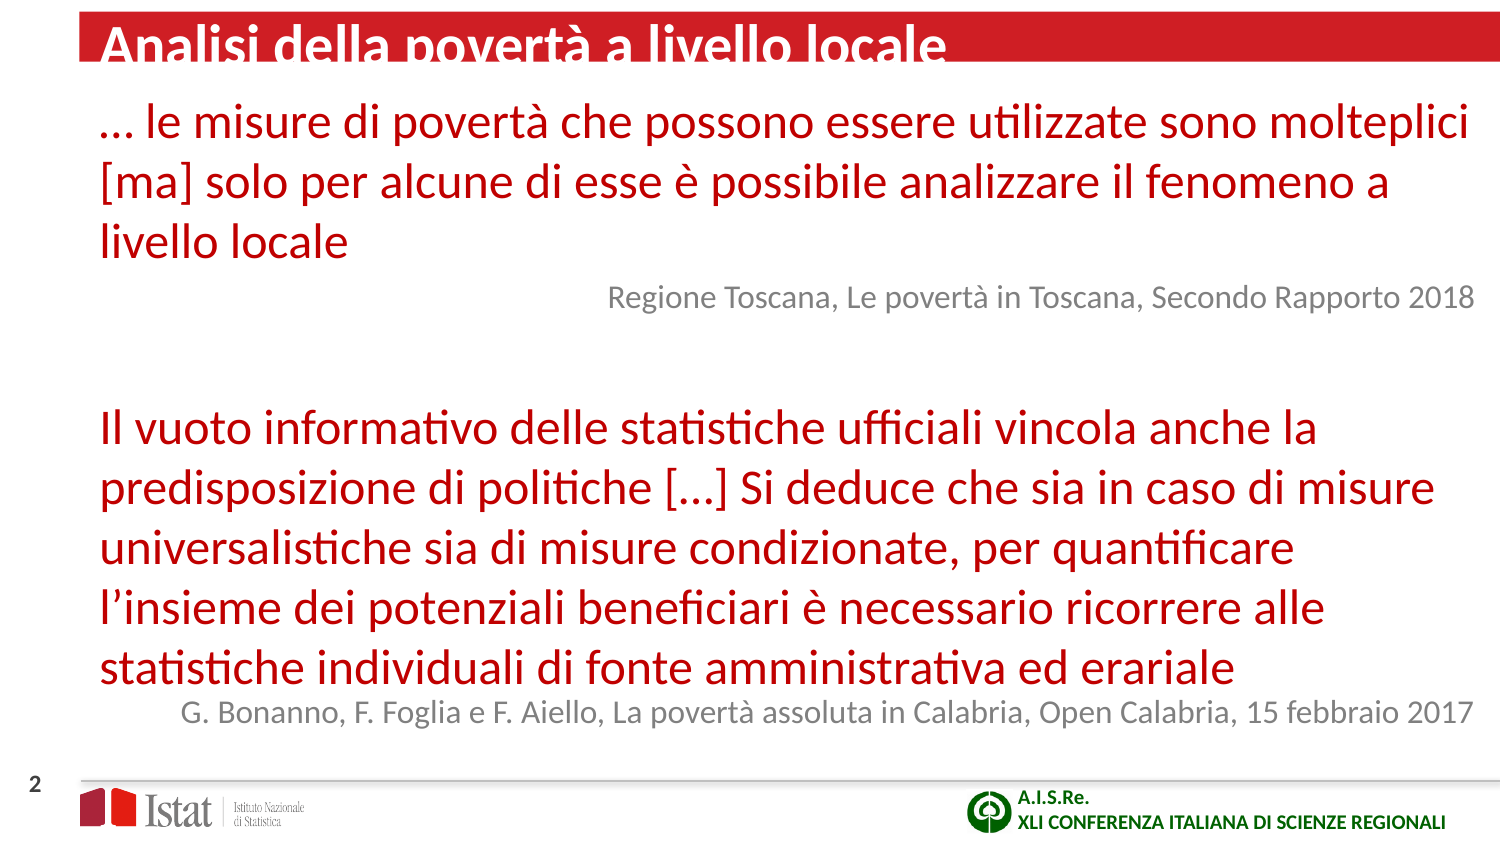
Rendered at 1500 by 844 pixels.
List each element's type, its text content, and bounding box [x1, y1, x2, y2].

picture [80, 788, 304, 827]
slide_number 2 [5, 758, 65, 807]
list … le misure di povertà che possono essere utilizzate sono molteplici [ma] solo per alcune di esse è possibile analizzare il fenomeno a livello locale Regione Toscana, Le povertà in Toscana, Secondo Rapporto 2018 Il vuoto informativo delle statistiche ufficiali vincola anche la predisposizione di politiche […] Si deduce che sia in caso di misure universalistiche sia di misure condizionate, per quantificare l’insieme dei potenziali beneficiari è necessario ricorrere alle statistiche individuali di fonte amministrativa ed erariale G. Bonanno, F. Foglia e F. Aiello, La povertà assoluta in Calabria, Open Calabria, 15 febbraio 2017 [84, 80, 1491, 774]
picture [966, 789, 1013, 835]
title Analisi della povertà a livello locale [84, 0, 1500, 71]
